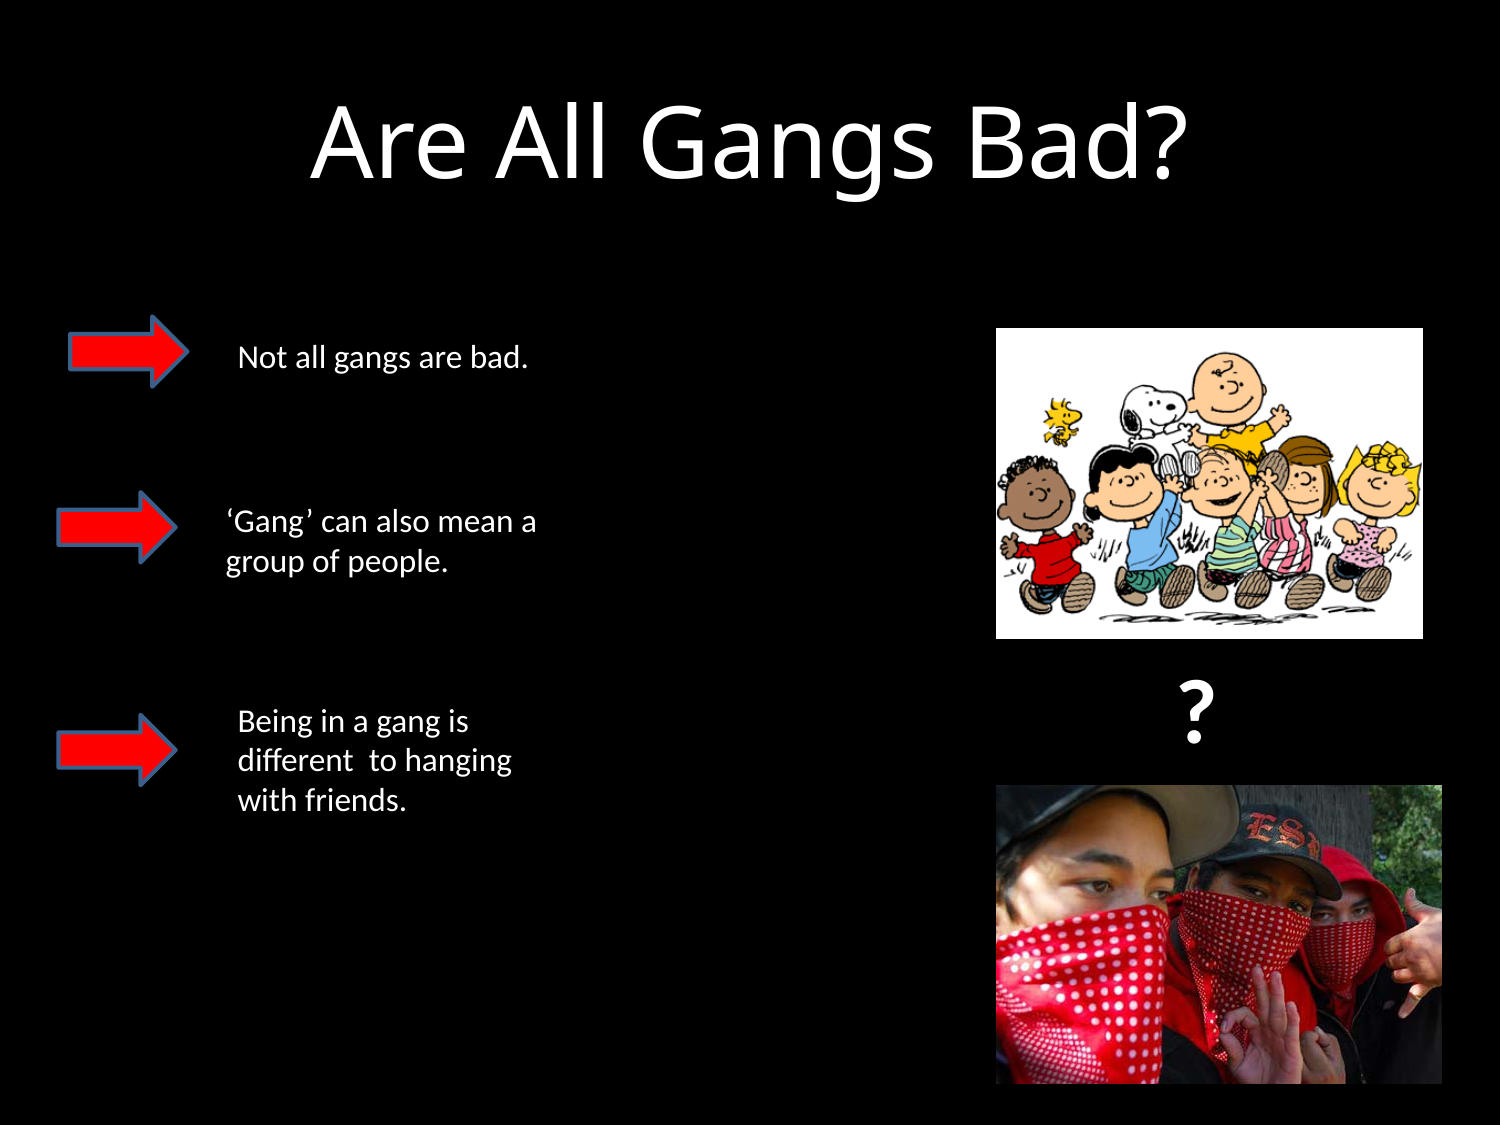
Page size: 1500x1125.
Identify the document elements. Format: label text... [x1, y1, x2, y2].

picture [995, 327, 1423, 639]
text_box [68, 314, 190, 389]
text_box ? [1160, 647, 1289, 770]
text_box Being in a gang is different to hanging with friends. [222, 691, 575, 826]
title Are All Gangs Bad? [75, 45, 1425, 233]
text_box [56, 490, 178, 565]
text_box ‘Gang’ can also mean a group of people. [210, 492, 563, 587]
text_box Not all gangs are bad. [222, 328, 575, 383]
picture [995, 784, 1442, 1084]
text_box [56, 712, 178, 788]
